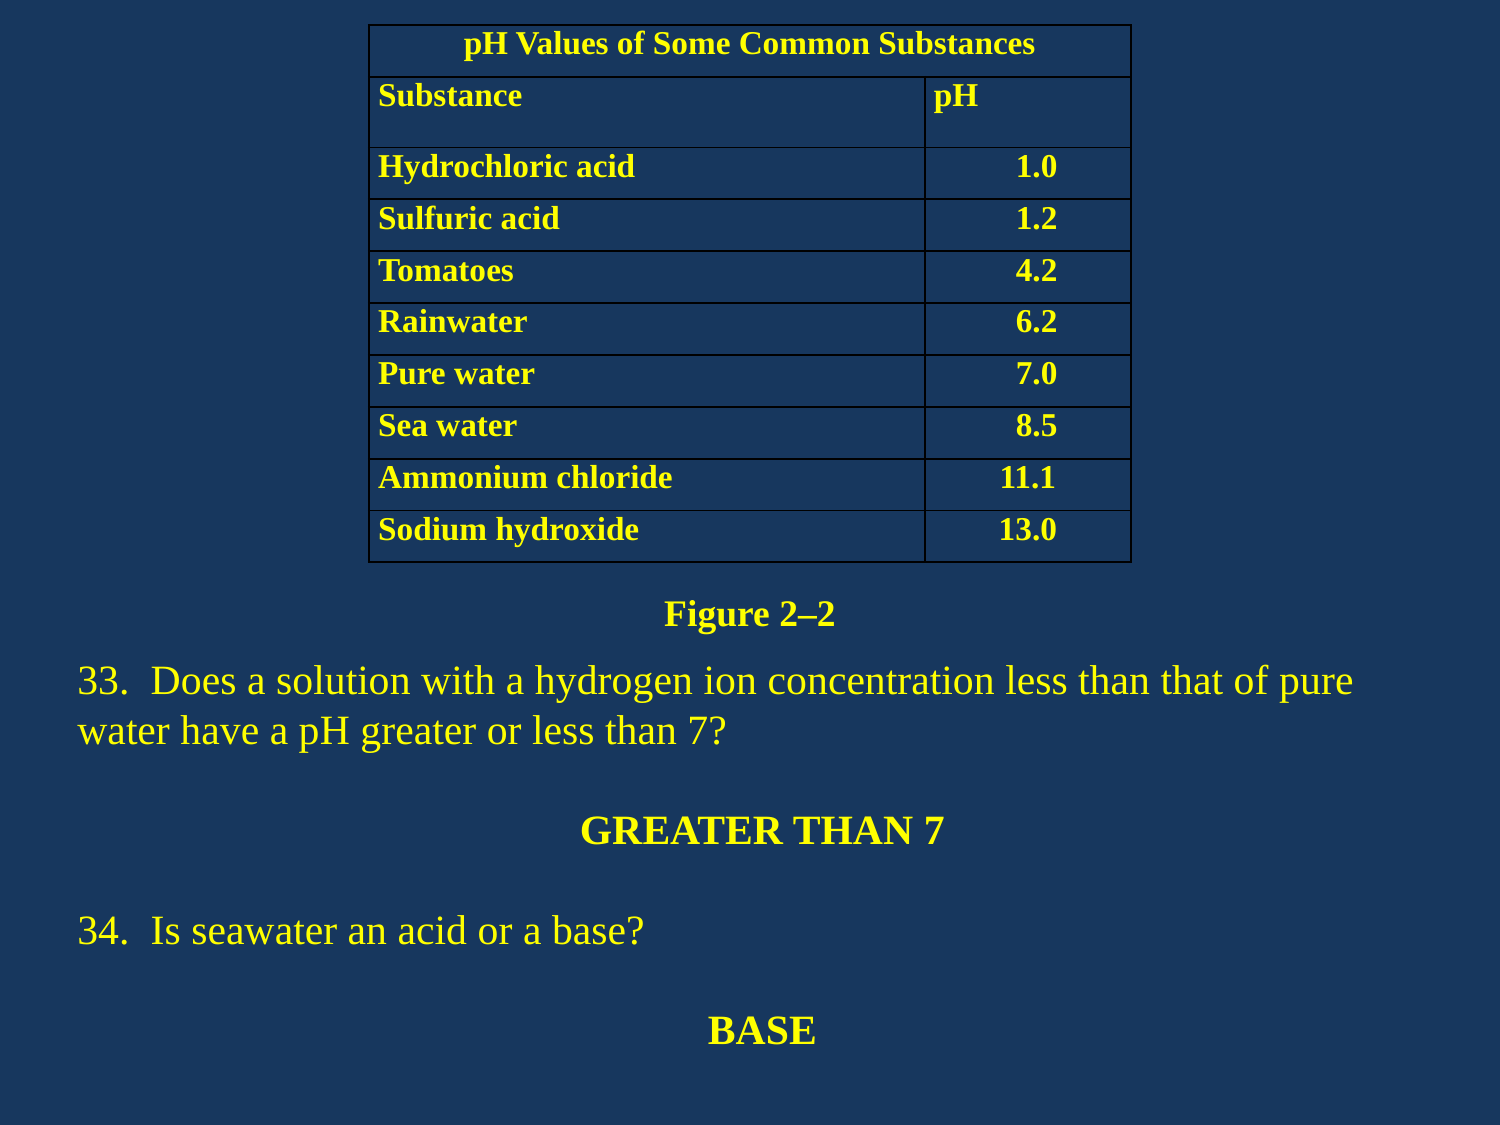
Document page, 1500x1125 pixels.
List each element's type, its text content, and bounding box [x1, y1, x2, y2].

table_cell Rainwater [370, 304, 924, 354]
table_cell Sulfuric acid [370, 200, 924, 250]
table_header pH Values of Some Common Substances [370, 26, 1130, 76]
table_cell 1.2 [926, 200, 1130, 250]
table_cell pH [926, 78, 1130, 147]
table_cell Hydrochloric acid [370, 148, 924, 198]
table_cell 8.5 [926, 408, 1130, 458]
table_cell Sodium hydroxide [370, 511, 924, 561]
table_cell Sea water [370, 408, 924, 458]
text_box 33. Does a solution with a hydrogen ion concentration less than that of pure water have a pH greater or less than 7? GREATER THAN 7 34. Is seawater an acid or a base? BASE [62, 645, 1463, 1061]
table_cell Substance [370, 78, 924, 147]
table_cell 7.0 [926, 356, 1130, 406]
table_cell 11.1 [926, 460, 1130, 510]
table_cell 4.2 [926, 252, 1130, 302]
table_cell Ammonium chloride [370, 460, 924, 510]
text_box Figure 2–2 [649, 581, 851, 642]
table_cell 13.0 [926, 511, 1130, 561]
table_cell Tomatoes [370, 252, 924, 302]
table_cell 1.0 [926, 148, 1130, 198]
table_cell Pure water [370, 356, 924, 406]
table_cell 6.2 [926, 304, 1130, 354]
